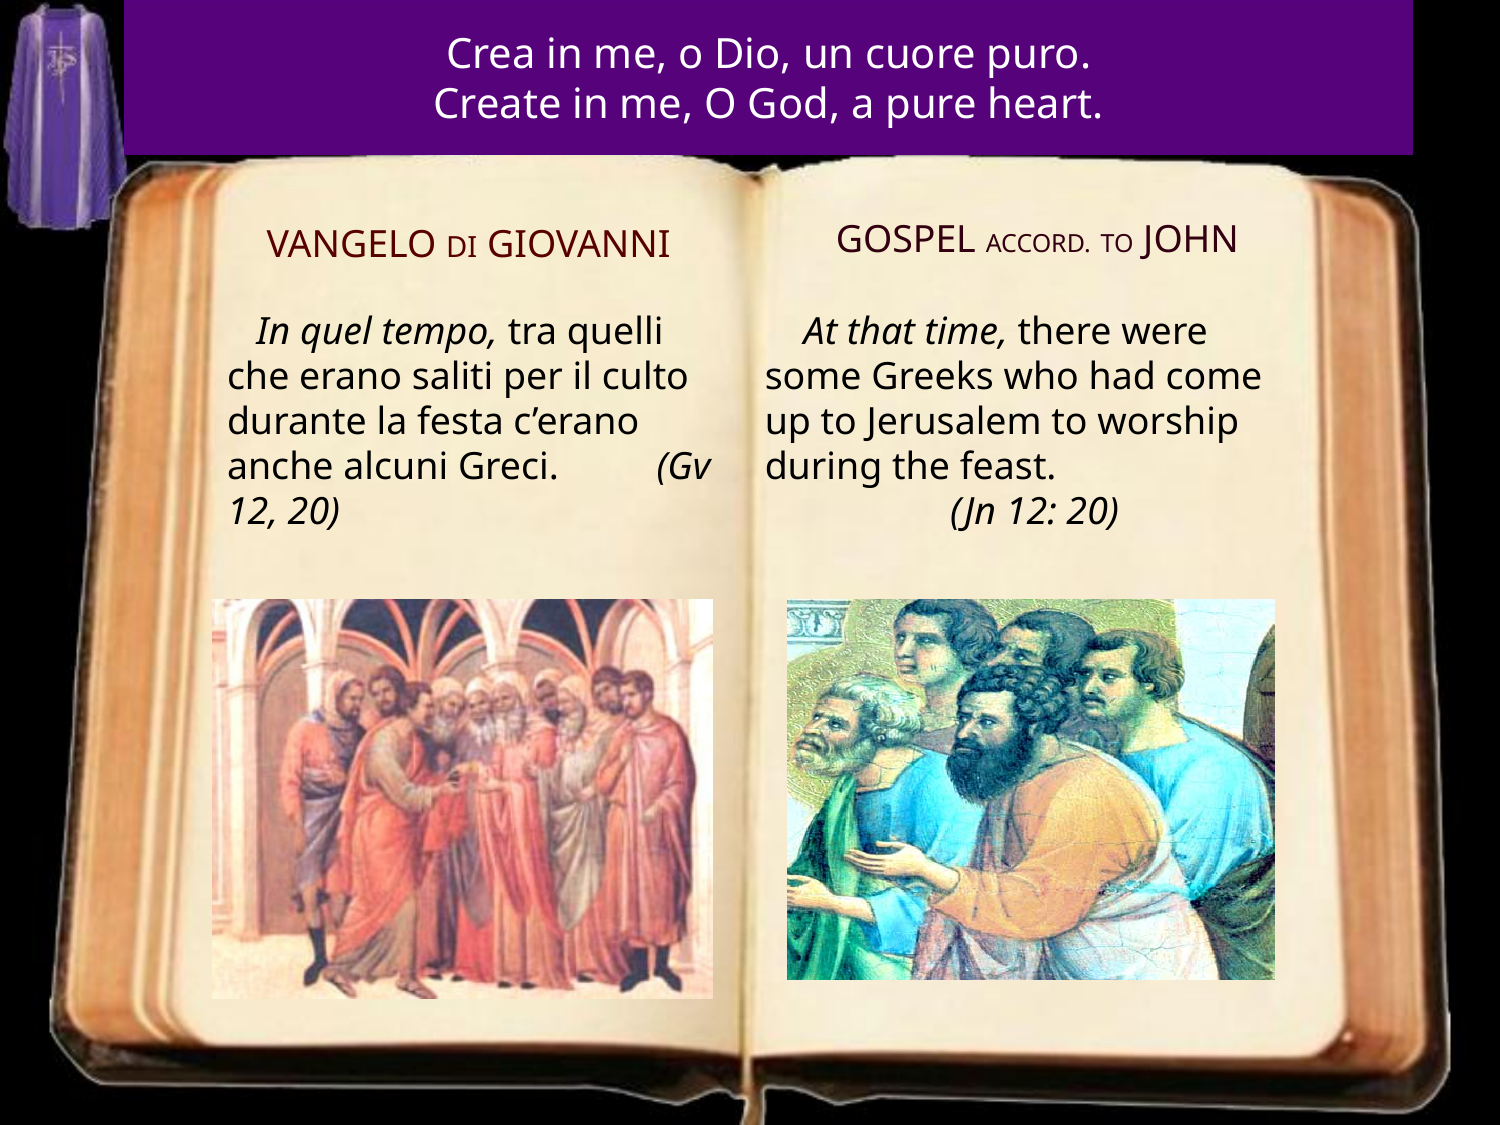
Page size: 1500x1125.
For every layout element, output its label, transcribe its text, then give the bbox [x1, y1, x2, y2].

picture [0, 0, 1500, 1125]
text_box Crea in me, o Dio, un cuore puro. Create in me, O God, a pure heart. [124, 0, 1413, 155]
text_box At that time, there were some Greeks who had come up to Jerusalem to worship during the feast. (Jn 12: 20) [750, 299, 1313, 540]
text_box In quel tempo, tra quelli che erano saliti per il culto durante la festa c’erano anche alcuni Greci. (Gv 12, 20) [212, 299, 738, 540]
text_box VANGELO DI GIOVANNI [199, 212, 738, 273]
title GOSPEL ACCORD. TO JOHN [738, 212, 1363, 263]
